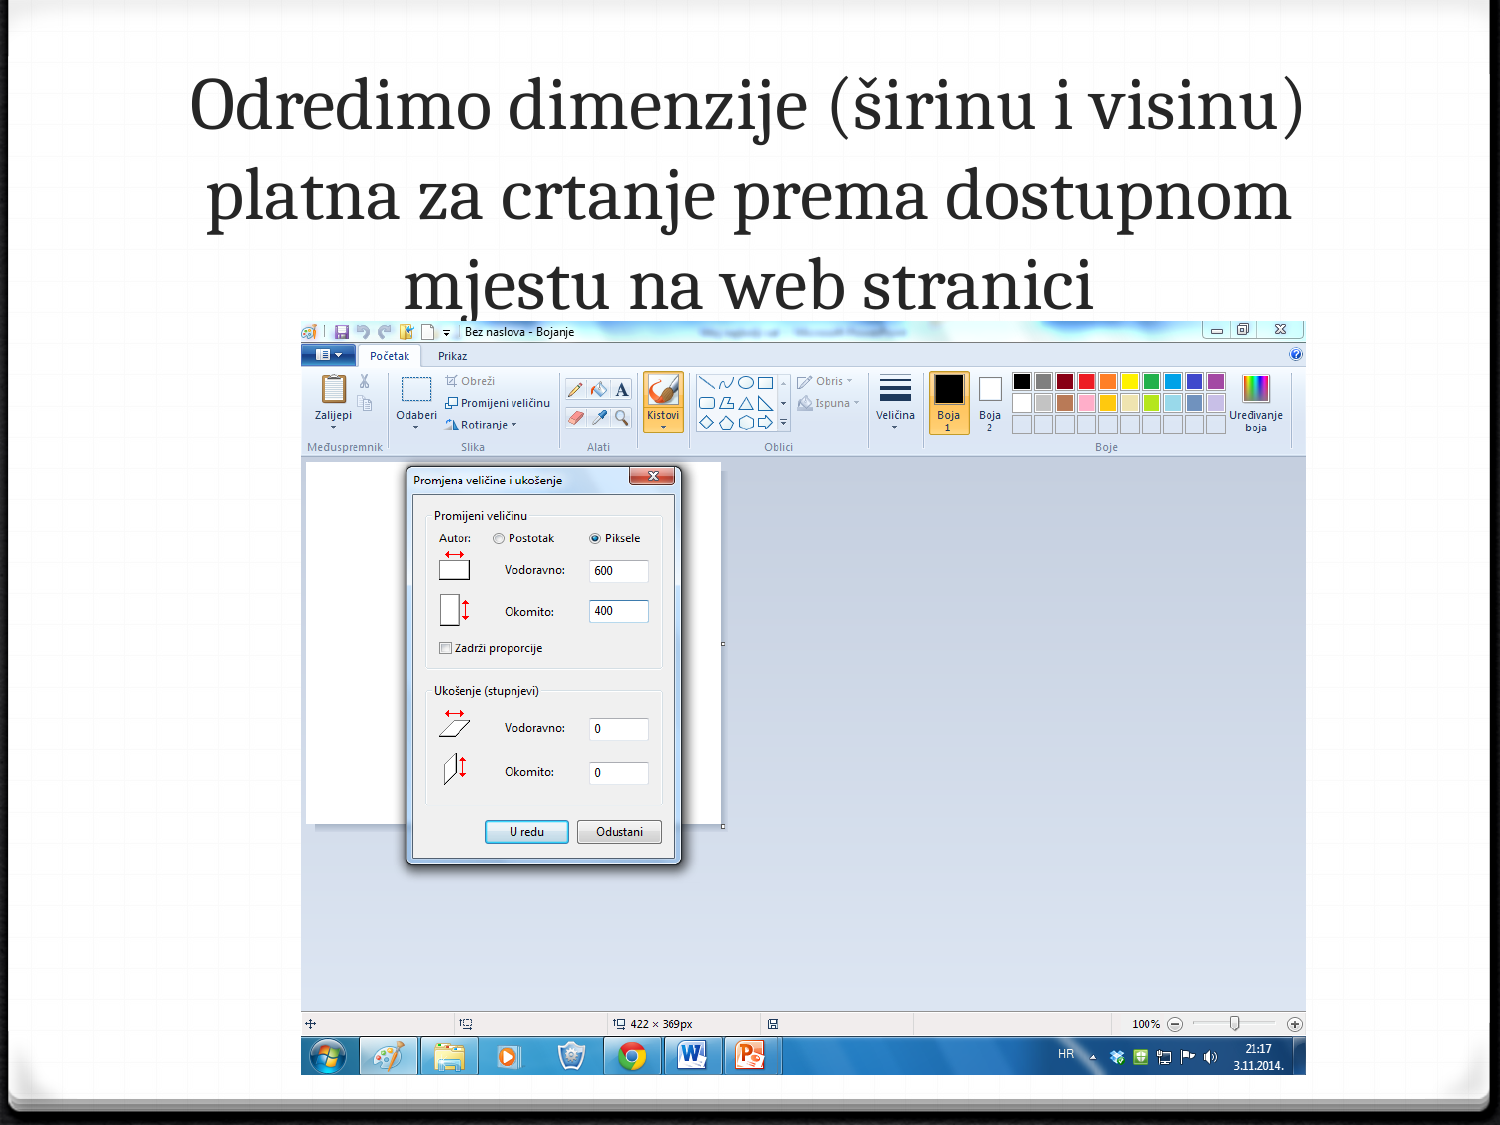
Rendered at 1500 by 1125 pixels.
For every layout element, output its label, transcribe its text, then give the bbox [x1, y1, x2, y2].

title Odredimo dimenzije (širinu i visinu) platna za crtanje prema dostupnom mjestu na web stranici [90, 71, 1410, 309]
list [300, 321, 1306, 1076]
picture [0, 0, 1500, 1125]
